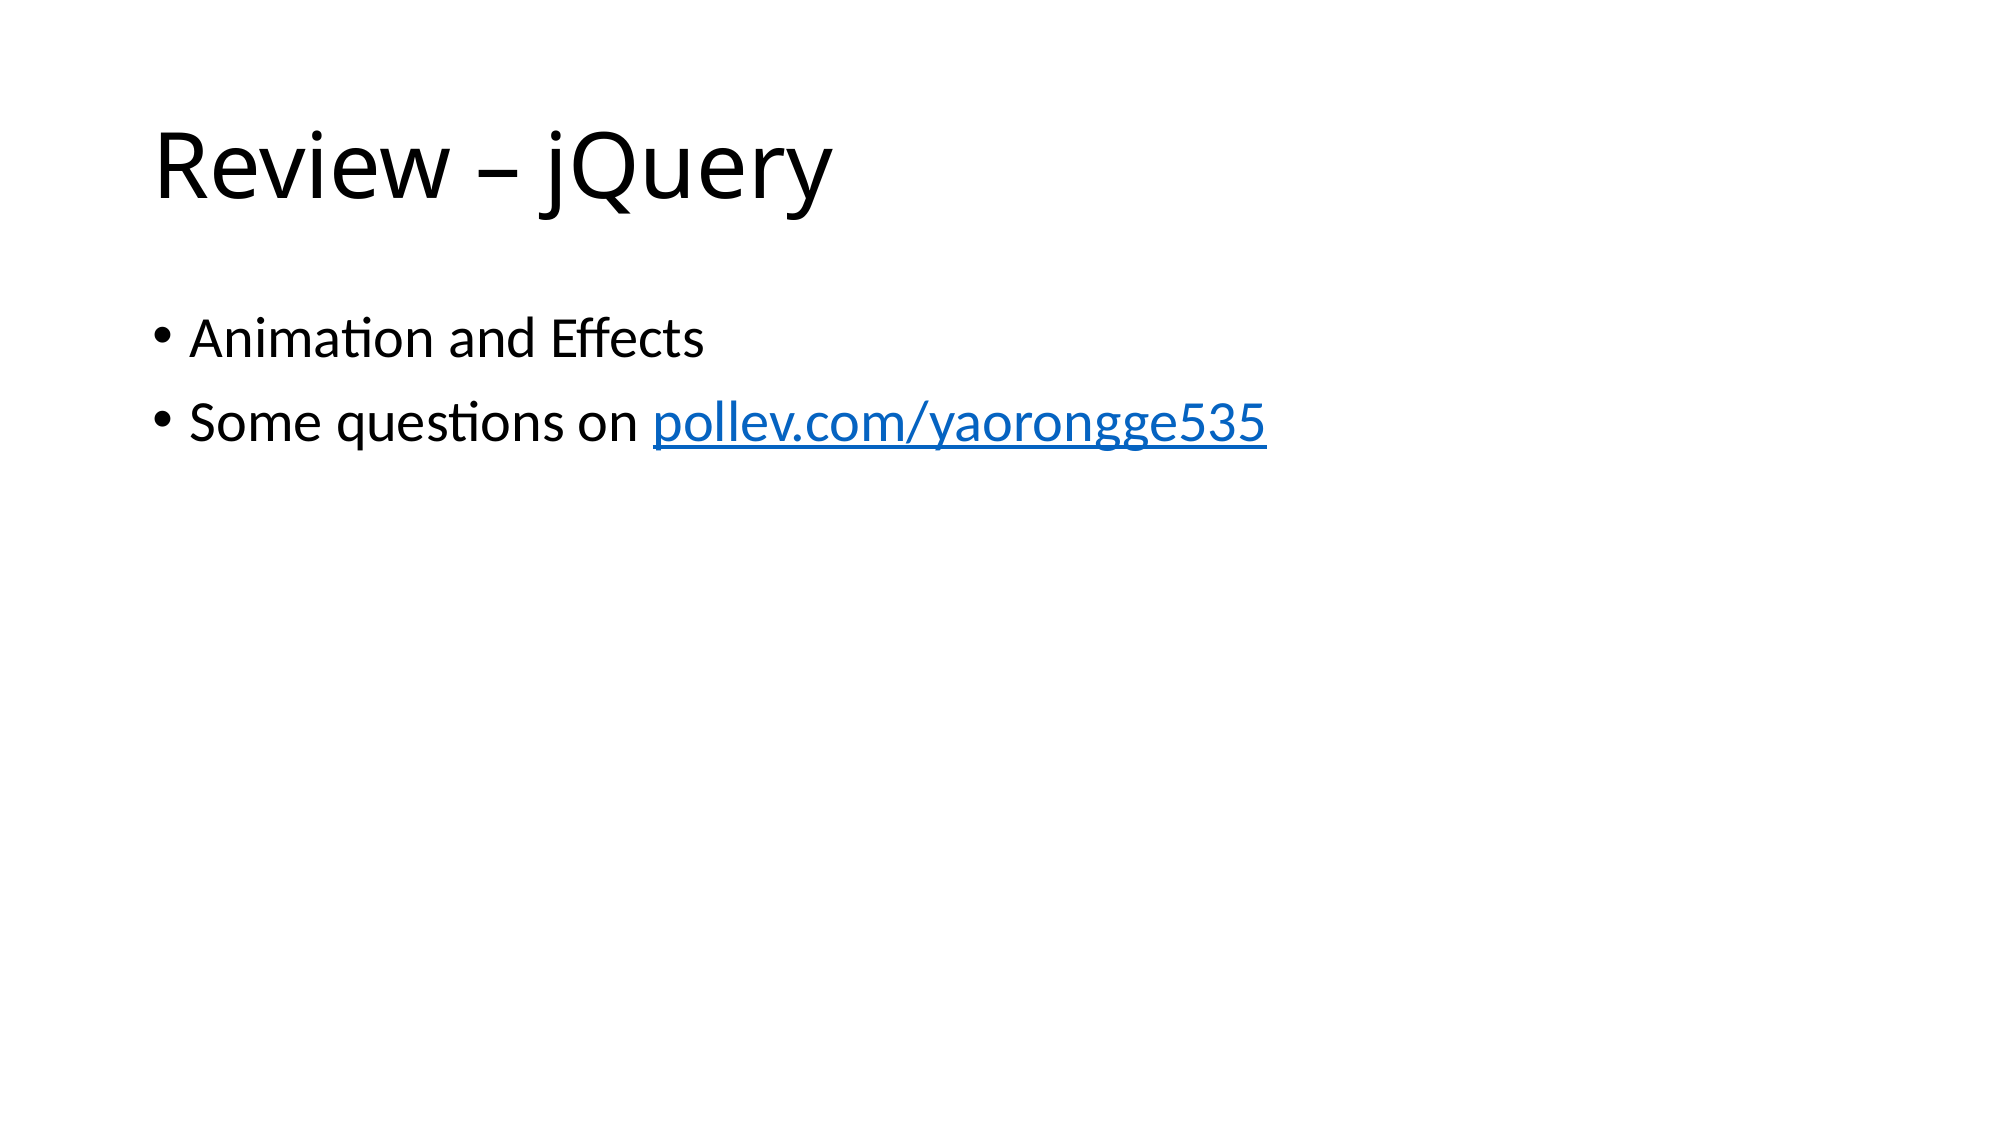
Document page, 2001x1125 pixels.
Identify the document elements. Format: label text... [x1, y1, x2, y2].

title Review – jQuery [137, 59, 1863, 278]
list Animation and Effects Some questions on pollev.com/yaorongge535 [137, 299, 1863, 1014]
